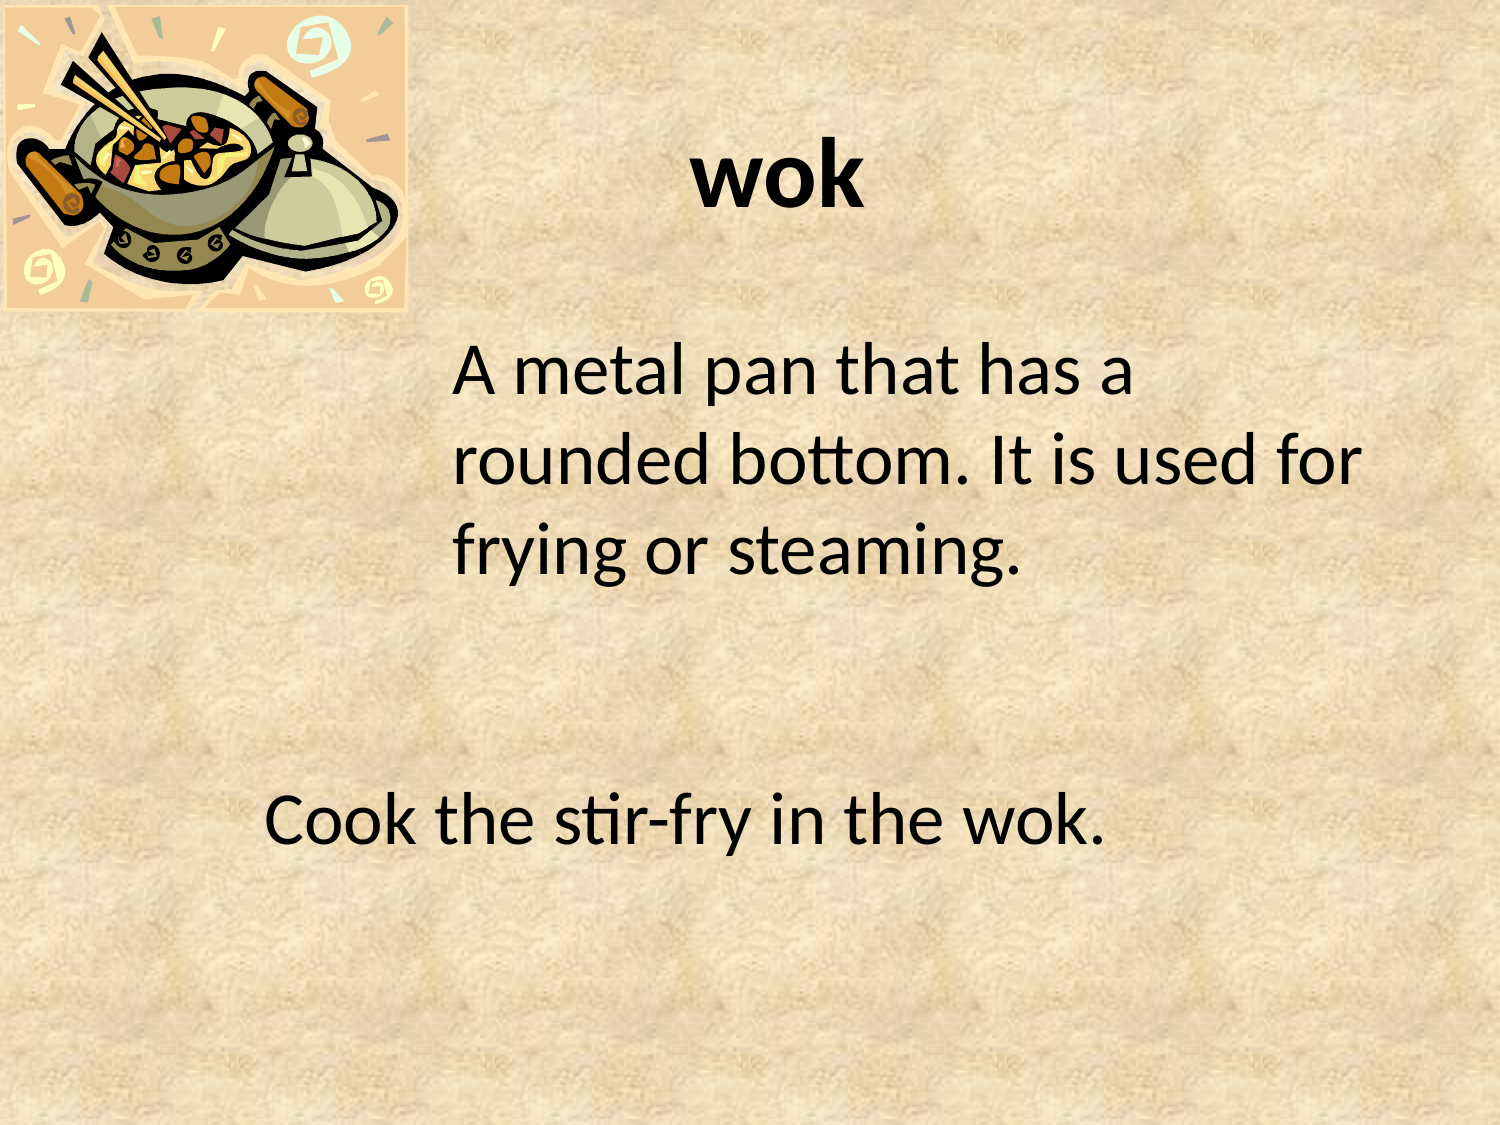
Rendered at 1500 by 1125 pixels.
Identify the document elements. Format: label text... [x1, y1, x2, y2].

text_box Cook the stir-fry in the wok. [249, 762, 1300, 868]
picture [0, 0, 1500, 1125]
text_box wok [674, 99, 1425, 235]
text_box A metal pan that has a rounded bottom. It is used for frying or steaming. [437, 312, 1388, 598]
